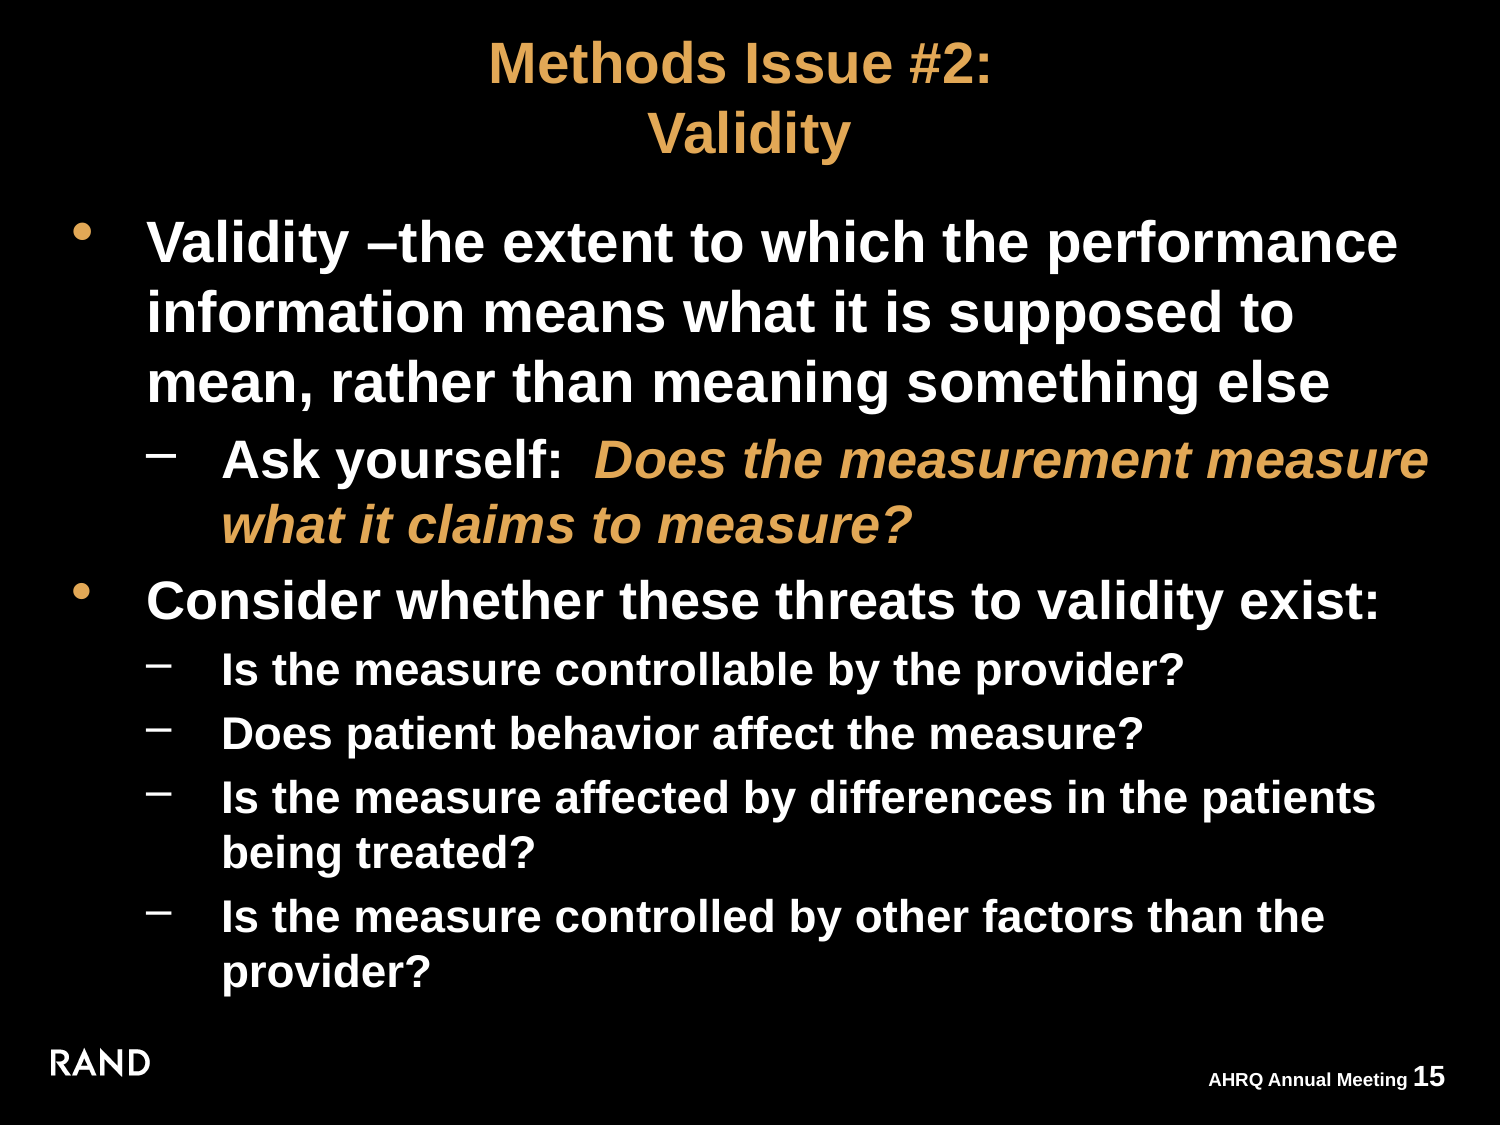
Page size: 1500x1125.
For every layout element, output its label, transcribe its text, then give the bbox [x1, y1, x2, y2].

title Methods Issue #2: Validity [0, 24, 1500, 126]
list Validity –the extent to which the performance information means what it is supposed to mean, rather than meaning something else Ask yourself: Does the measurement measure what it claims to measure? Consider whether these threats to validity exist: Is the measure controllable by the provider? Does patient behavior affect the measure? Is the measure affected by differences in the patients being treated? Is the measure controlled by other factors than the provider? [70, 203, 1461, 1068]
picture [50, 1046, 151, 1077]
